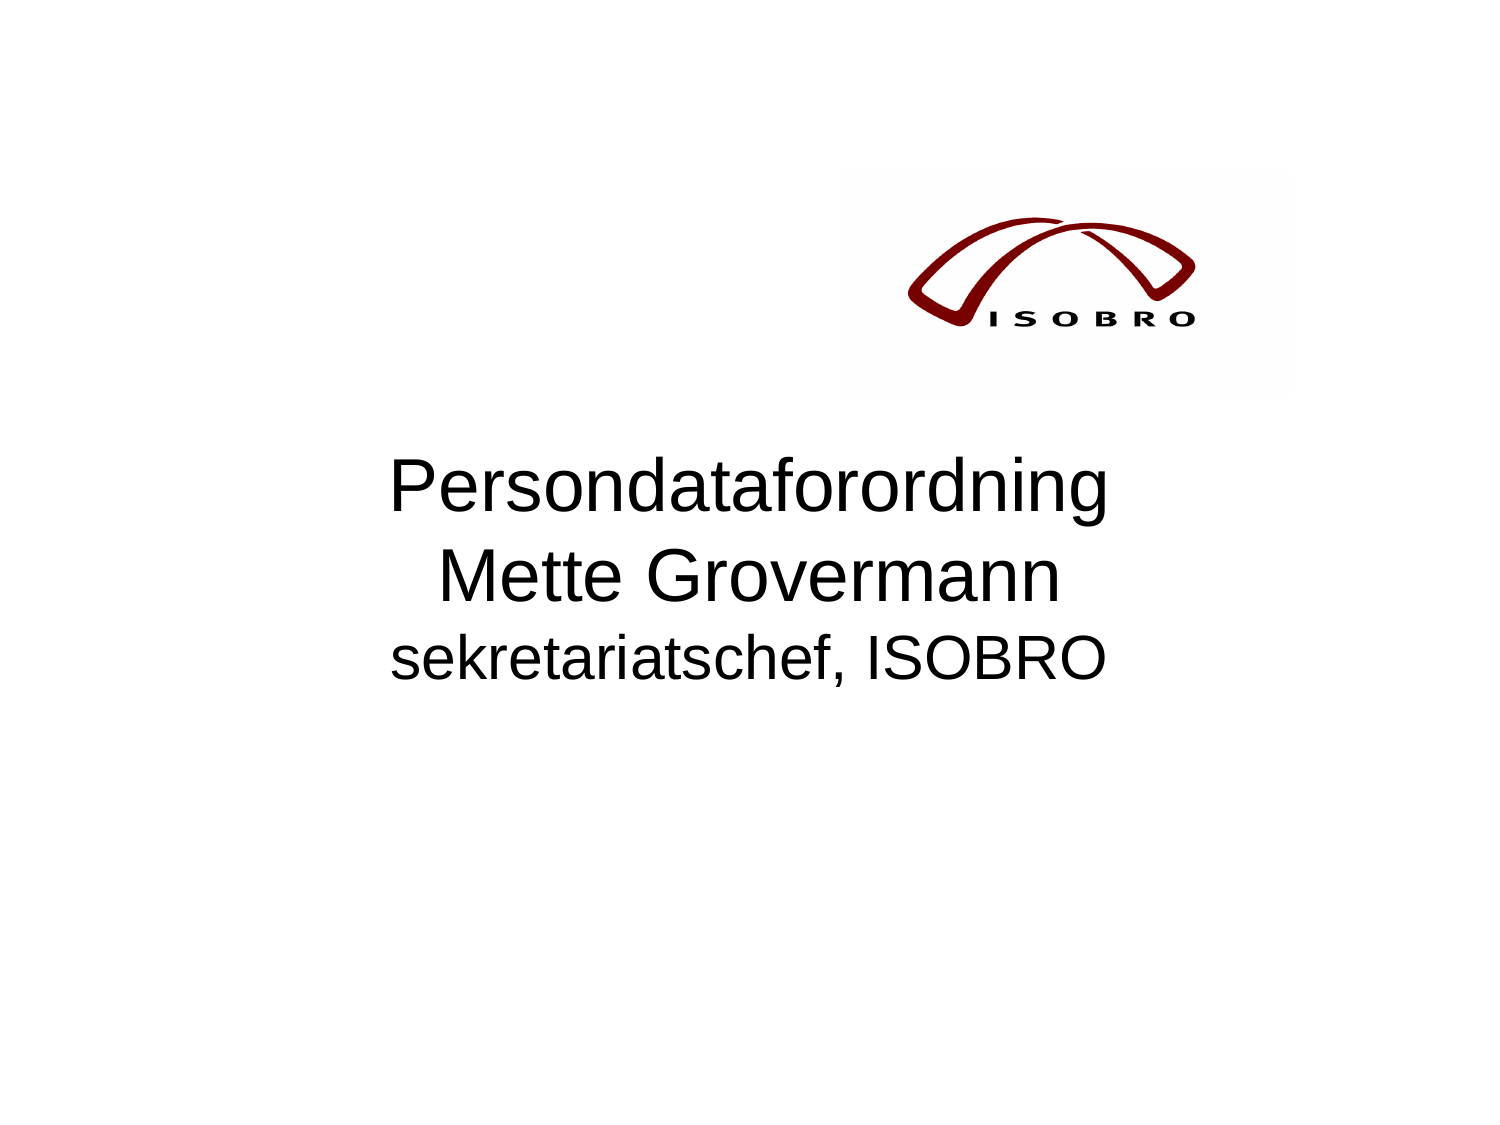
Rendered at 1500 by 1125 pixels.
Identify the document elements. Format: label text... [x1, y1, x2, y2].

picture [838, 172, 1292, 394]
title Persondataforordning Mette Grovermann sekretariatschef, ISOBRO [271, 473, 1228, 655]
